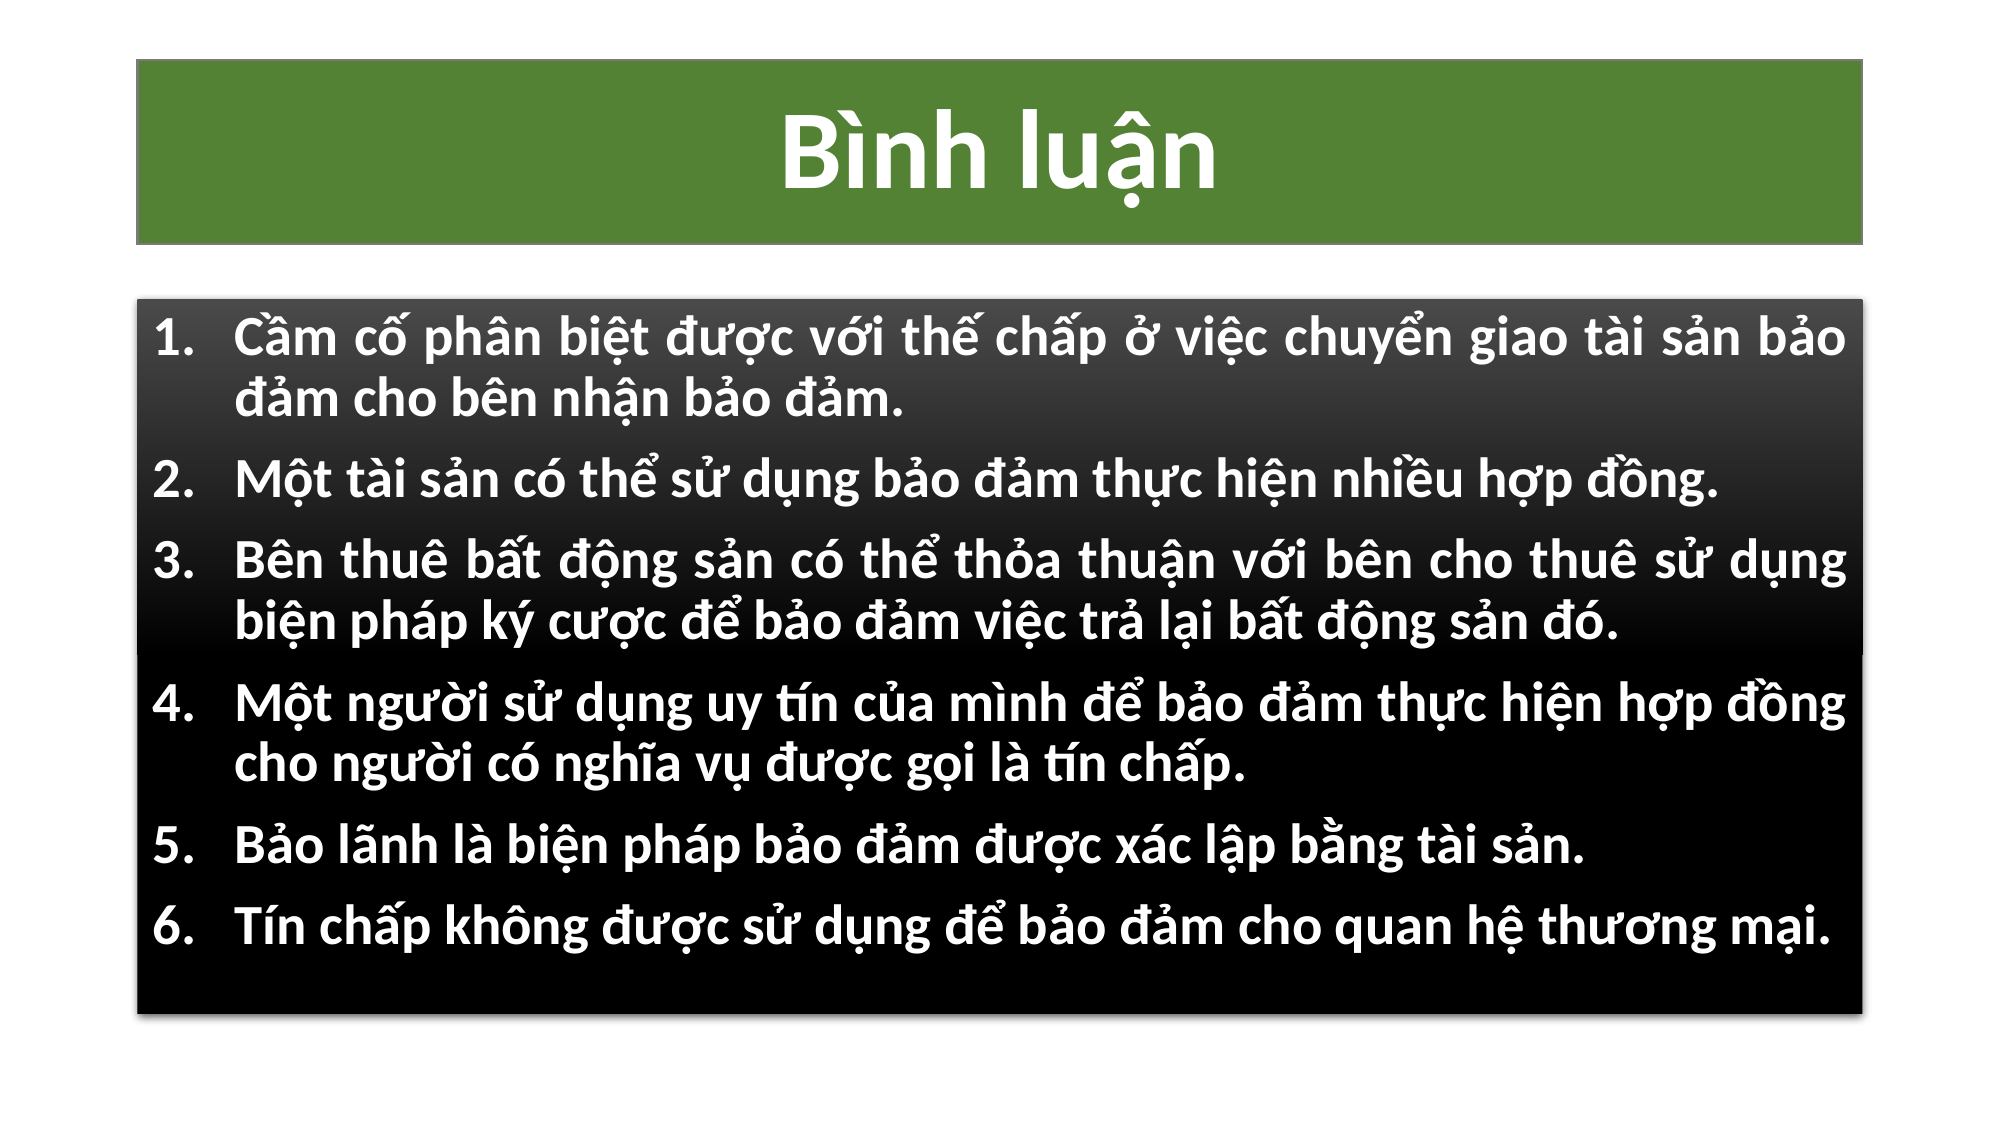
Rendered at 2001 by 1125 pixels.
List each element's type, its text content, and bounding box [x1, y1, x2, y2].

title Bình luận [136, 59, 1863, 245]
list Cầm cố phân biệt được với thế chấp ở việc chuyển giao tài sản bảo đảm cho bên nhận bảo đảm. Một tài sản có thể sử dụng bảo đảm thực hiện nhiều hợp đồng. Bên thuê bất động sản có thể thỏa thuận với bên cho thuê sử dụng biện pháp ký cược để bảo đảm việc trả lại bất động sản đó. Một người sử dụng uy tín của mình để bảo đảm thực hiện hợp đồng cho người có nghĩa vụ được gọi là tín chấp. Bảo lãnh là biện pháp bảo đảm được xác lập bằng tài sản. Tín chấp không được sử dụng để bảo đảm cho quan hệ thương mại. [137, 299, 1863, 1014]
